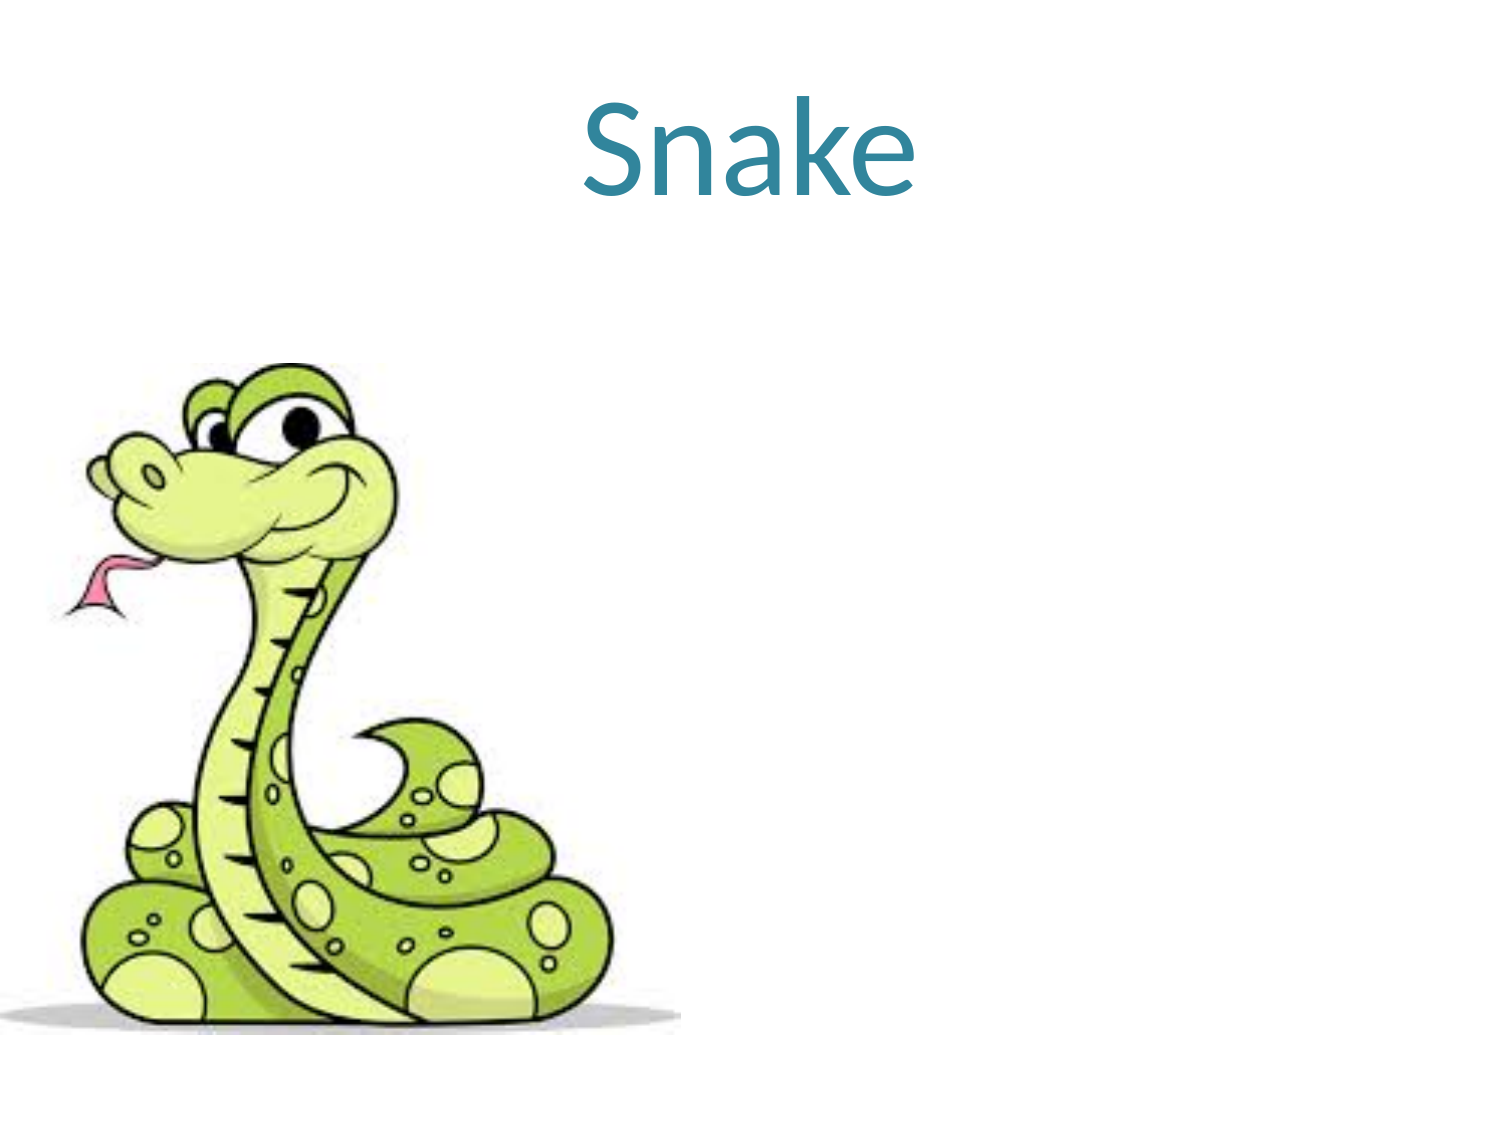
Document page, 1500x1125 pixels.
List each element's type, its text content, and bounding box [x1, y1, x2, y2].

title Snake [75, 45, 1425, 233]
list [0, 362, 681, 1035]
